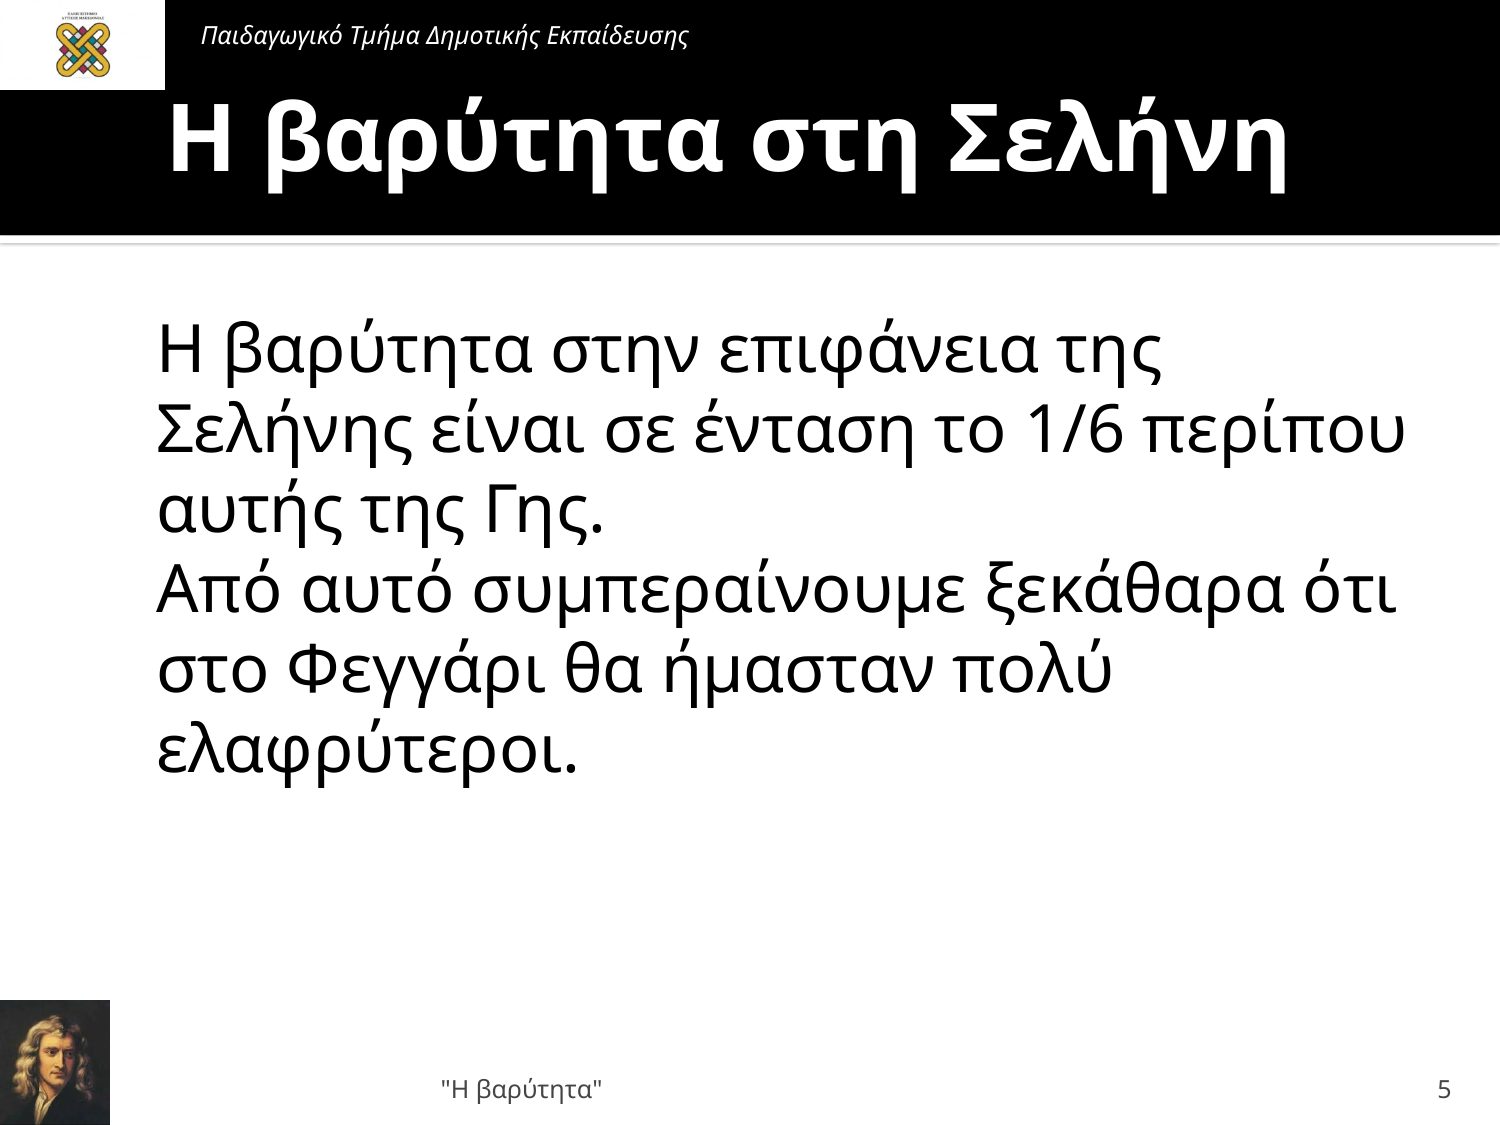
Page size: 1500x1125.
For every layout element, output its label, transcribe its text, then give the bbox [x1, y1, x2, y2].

list Η βαρύτητα στην επιφάνεια της Σελήνης είναι σε ένταση το 1/6 περίπου αυτής της Γης. Από αυτό συμπεραίνουμε ξεκάθαρα ότι στο Φεγγάρι θα ήμασταν πολύ ελαφρύτεροι. [75, 291, 1425, 1050]
slide_number 5 [1345, 1062, 1467, 1108]
title Η βαρύτητα στη Σελήνη [150, 30, 1500, 237]
picture [0, 1000, 110, 1125]
picture [0, 0, 165, 90]
footer "Η βαρύτητα" [433, 1062, 1337, 1108]
